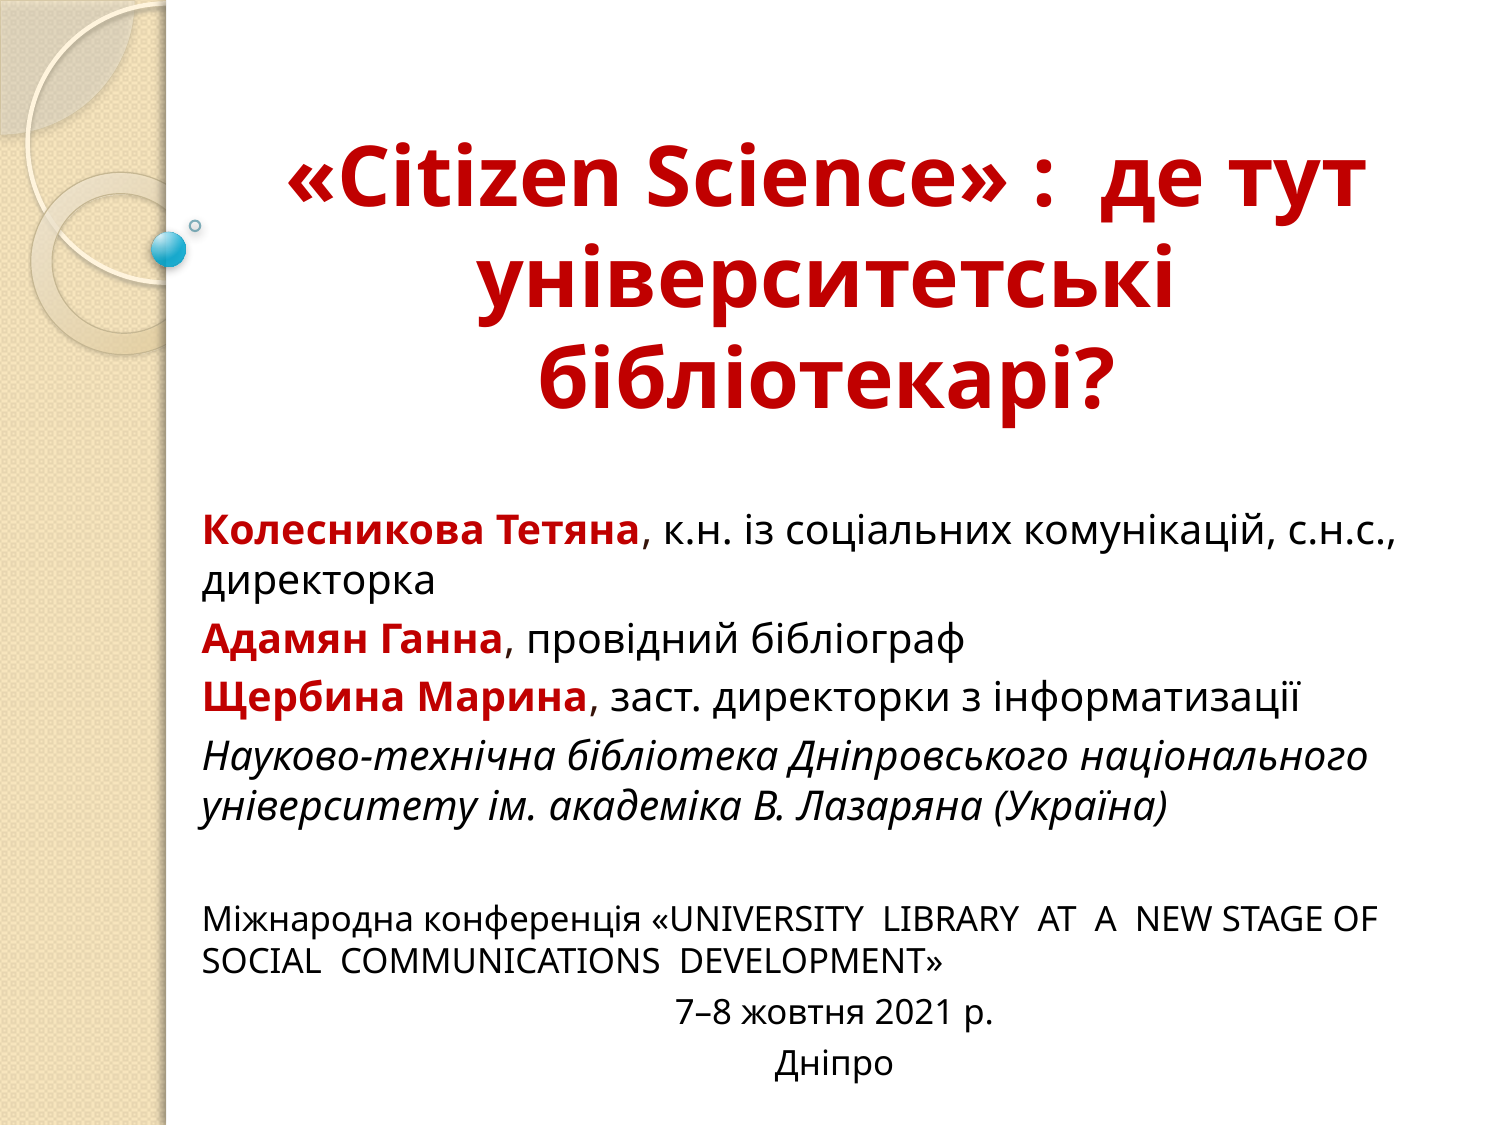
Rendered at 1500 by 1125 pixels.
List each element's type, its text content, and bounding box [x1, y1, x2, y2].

title «Citizen Science» : де тут університетські бібліотекарі? [183, 113, 1471, 433]
subtitle Колесникова Тетяна, к.н. із соціальних комунікацій, с.н.с., директорка Адамян Ганна, провідний бібліограф Щербина Марина, заст. директорки з інформатизації Науково-технічна бібліотека Дніпровського національного університету ім. академіка В. Лазаряна (Україна) Міжнародна конференція «UNIVERSITY LIBRARY AT A NEW STAGE OF SOCIAL COMMUNICATIONS DEVELOPMENT» 7–8 жовтня 2021 р. Дніпро [183, 503, 1483, 1094]
